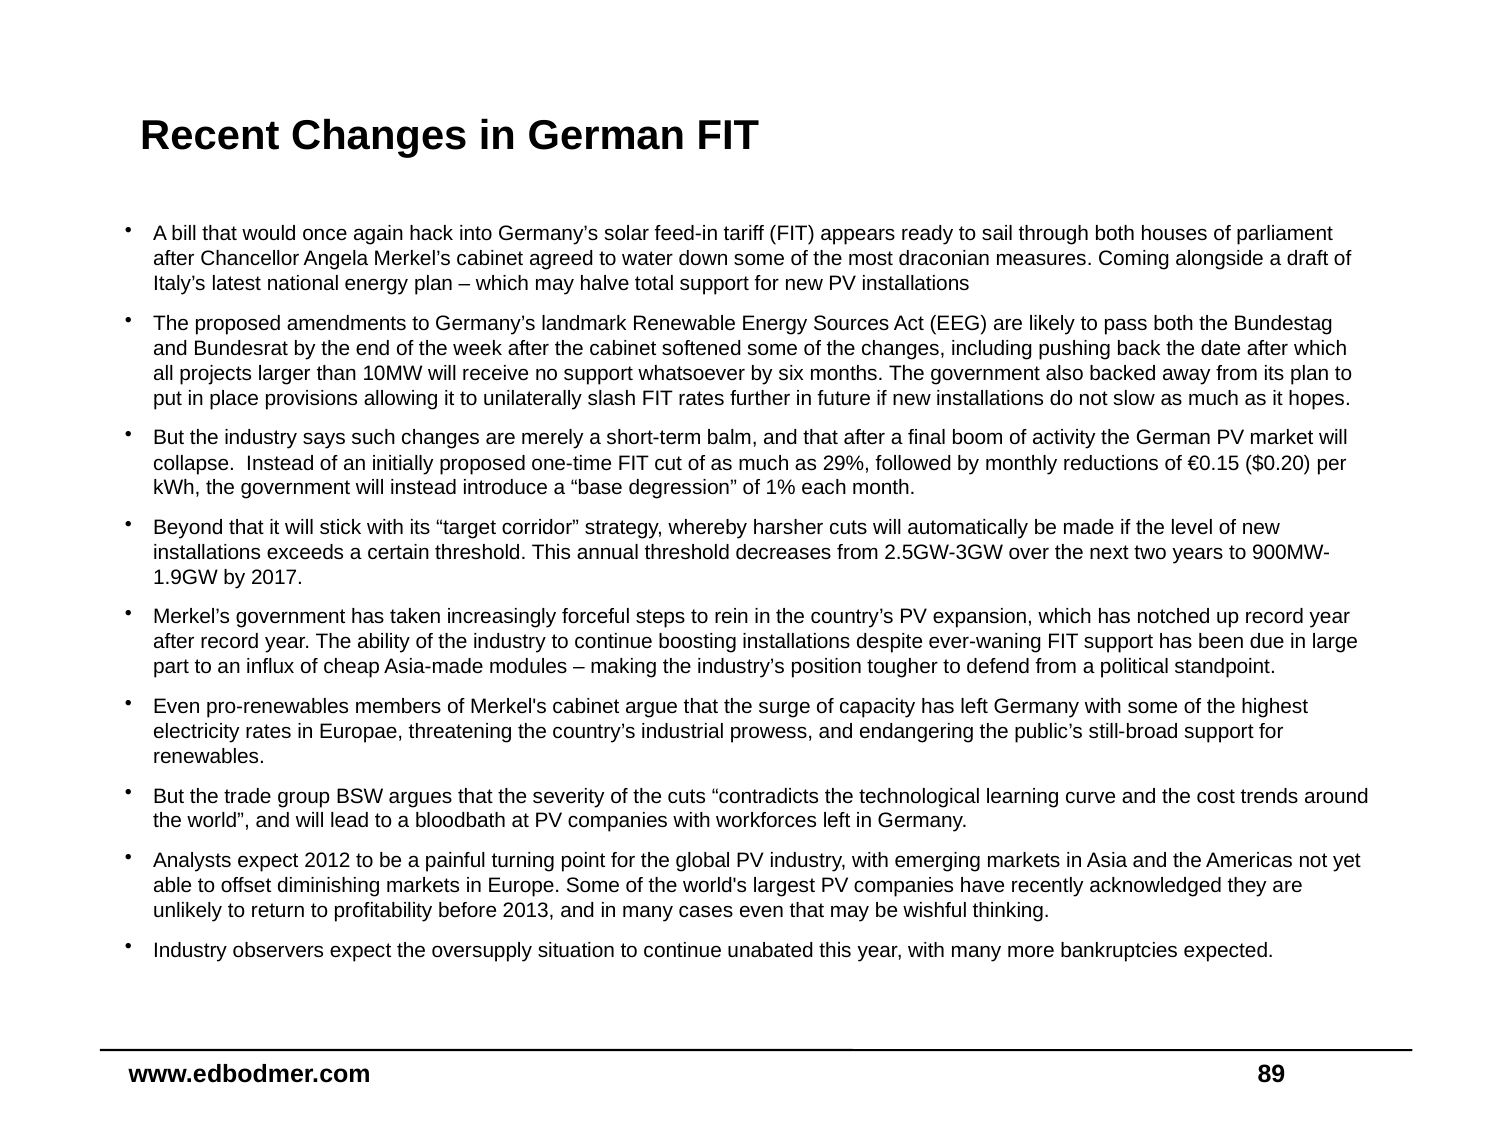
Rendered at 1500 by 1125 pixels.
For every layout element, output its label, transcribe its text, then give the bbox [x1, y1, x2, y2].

title Recent Changes in German FIT [124, 99, 1288, 212]
list A bill that would once again hack into Germany’s solar feed-in tariff (FIT) appears ready to sail through both houses of parliament after Chancellor Angela Merkel’s cabinet agreed to water down some of the most draconian measures. Coming alongside a draft of Italy’s latest national energy plan – which may halve total support for new PV installations The proposed amendments to Germany’s landmark Renewable Energy Sources Act (EEG) are likely to pass both the Bundestag and Bundesrat by the end of the week after the cabinet softened some of the changes, including pushing back the date after which all projects larger than 10MW will receive no support whatsoever by six months. The government also backed away from its plan to put in place provisions allowing it to unilaterally slash FIT rates further in future if new installations do not slow as much as it hopes. But the industry says such changes are merely a short-term balm, and that after a final boom of activity the German PV market will collapse. Instead of an initially proposed one-time FIT cut of as much as 29%, followed by monthly reductions of €0.15 ($0.20) per kWh, the government will instead introduce a “base degression” of 1% each month. Beyond that it will stick with its “target corridor” strategy, whereby harsher cuts will automatically be made if the level of new installations exceeds a certain threshold. This annual threshold decreases from 2.5GW-3GW over the next two years to 900MW-1.9GW by 2017. Merkel’s government has taken increasingly forceful steps to rein in the country’s PV expansion, which has notched up record year after record year. The ability of the industry to continue boosting installations despite ever-waning FIT support has been due in large part to an influx of cheap Asia-made modules – making the industry’s position tougher to defend from a political standpoint. Even pro-renewables members of Merkel's cabinet argue that the surge of capacity has left Germany with some of the highest electricity rates in Europae, threatening the country’s industrial prowess, and endangering the public’s still-broad support for renewables. But the trade group BSW argues that the severity of the cuts “contradicts the technological learning curve and the cost trends around the world”, and will lead to a bloodbath at PV companies with workforces left in Germany. Analysts expect 2012 to be a painful turning point for the global PV industry, with emerging markets in Asia and the Americas not yet able to offset diminishing markets in Europe. Some of the world's largest PV companies have recently acknowledged they are unlikely to return to profitability before 2013, and in many cases even that may be wishful thinking. Industry observers expect the oversupply situation to continue unabated this year, with many more bankruptcies expected. [99, 212, 1388, 1026]
